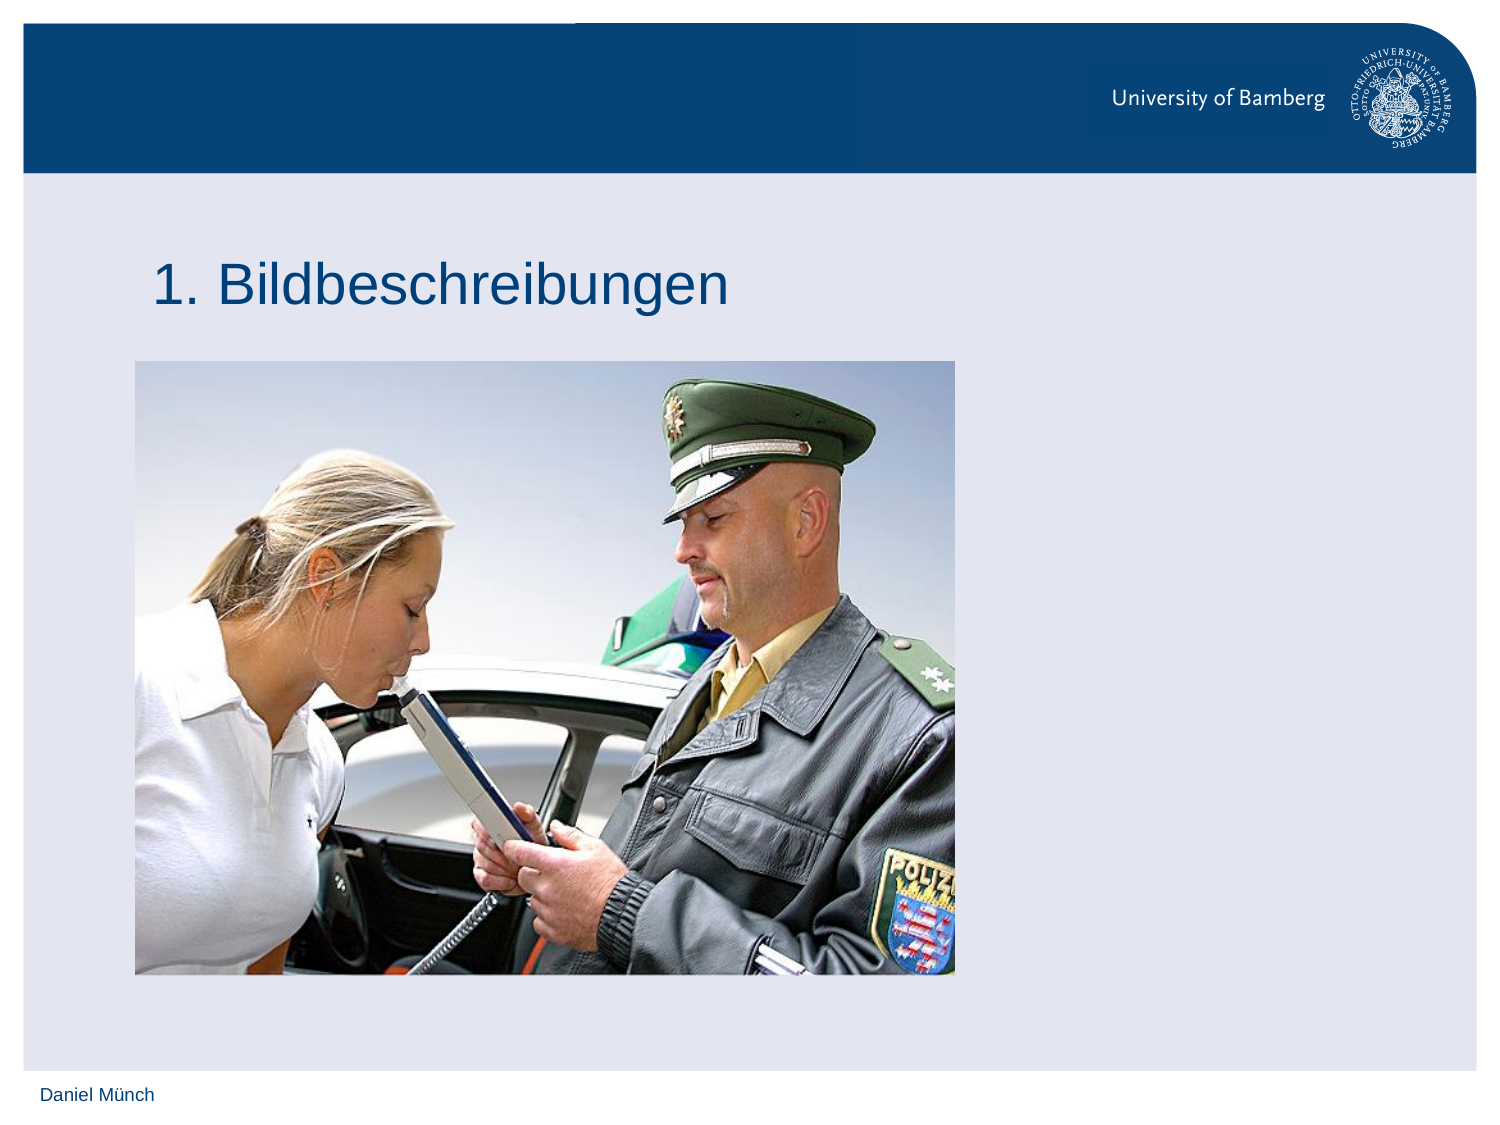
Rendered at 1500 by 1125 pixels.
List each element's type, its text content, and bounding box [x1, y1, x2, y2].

picture [0, 0, 1500, 1125]
title 1. Bildbeschreibungen [137, 187, 1363, 375]
